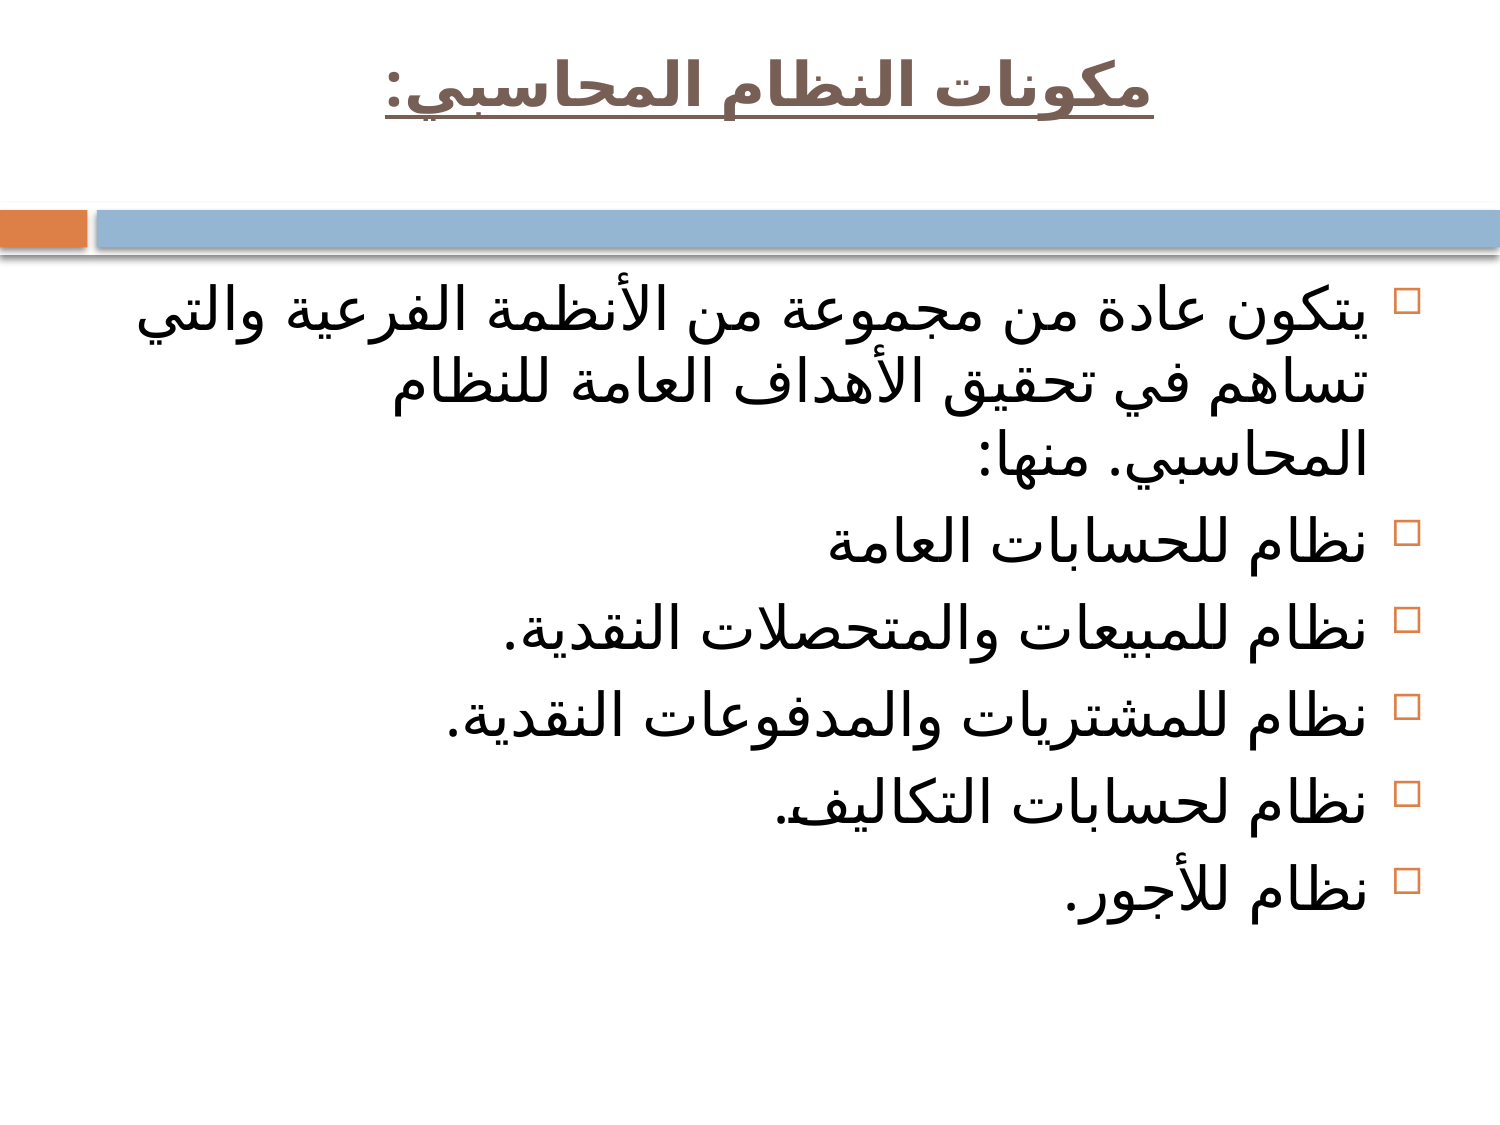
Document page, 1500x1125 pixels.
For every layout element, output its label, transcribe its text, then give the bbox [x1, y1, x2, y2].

list يتكون عادة من مجموعة من الأنظمة الفرعية والتي تساهم في تحقيق الأهداف العامة للنظام المحاسبي. منها: نظام للحسابات العامة نظام للمبيعات والمتحصلات النقدية. نظام للمشتريات والمدفوعات النقدية. نظام لحسابات التكاليف. نظام للأجور. [100, 262, 1438, 1000]
title مكونات النظام المحاسبي: [100, 37, 1438, 200]
